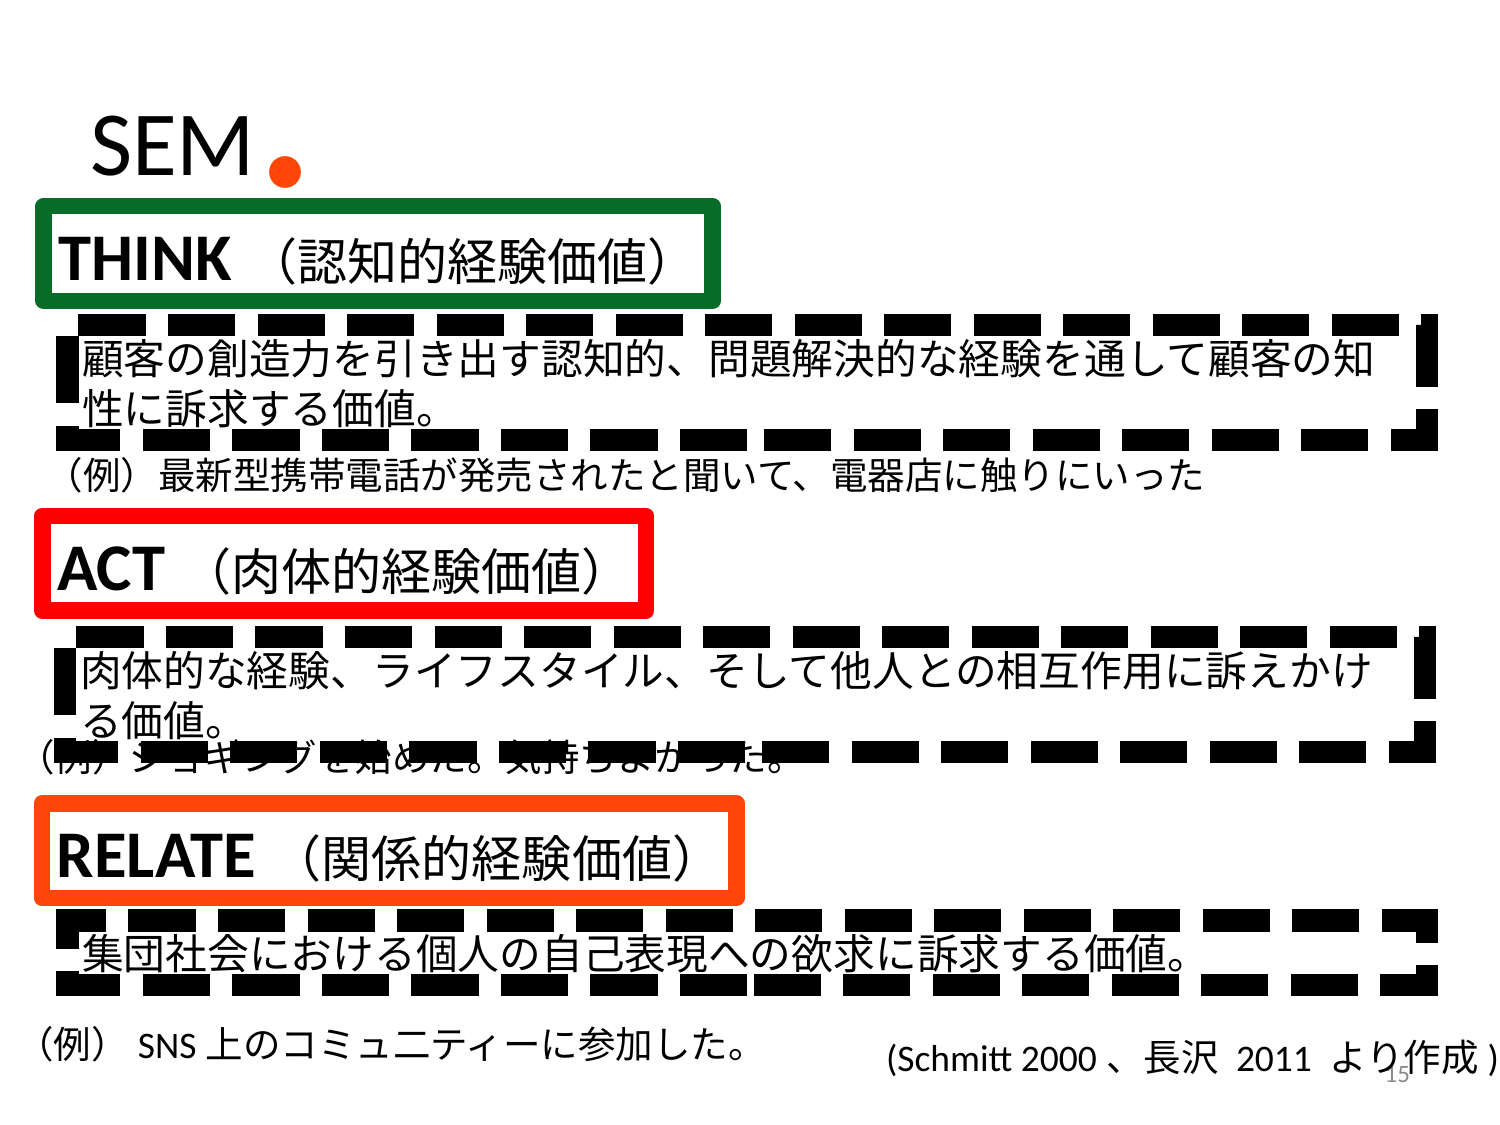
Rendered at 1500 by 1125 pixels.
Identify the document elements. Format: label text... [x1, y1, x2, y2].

text_box ・ [195, 72, 376, 206]
text_box 顧客の創造力を引き出す認知的、問題解決的な経験を通して顧客の知性に訴求する価値。 [67, 325, 1428, 440]
text_box 肉体的な経験、ライフスタイル、そして他人との相互作用に訴えかける価値。 [65, 637, 1425, 752]
text_box （例）SNS上のコミュ二ティーに参加した。 [1, 1013, 781, 1074]
title SEM [75, 45, 1425, 233]
text_box ACT（肉体的経験価値） [42, 515, 647, 611]
text_box 集団社会における個人の自己表現への欲求に訴求する価値。 [67, 920, 1428, 986]
slide_number 15 [1074, 1042, 1425, 1103]
text_box (Schmitt 2000、長沢 2011 より作成) [871, 1026, 1500, 1087]
text_box （例）最新型携帯電話が発売されたと聞いて、電器店に触りにいった [31, 444, 1221, 505]
text_box RELATE（関係的経験価値） [42, 803, 737, 899]
text_box THINK（認知的経験価値） [43, 206, 713, 301]
text_box （例）ジョギングを始めた。気持ちよかった。 [2, 726, 820, 787]
